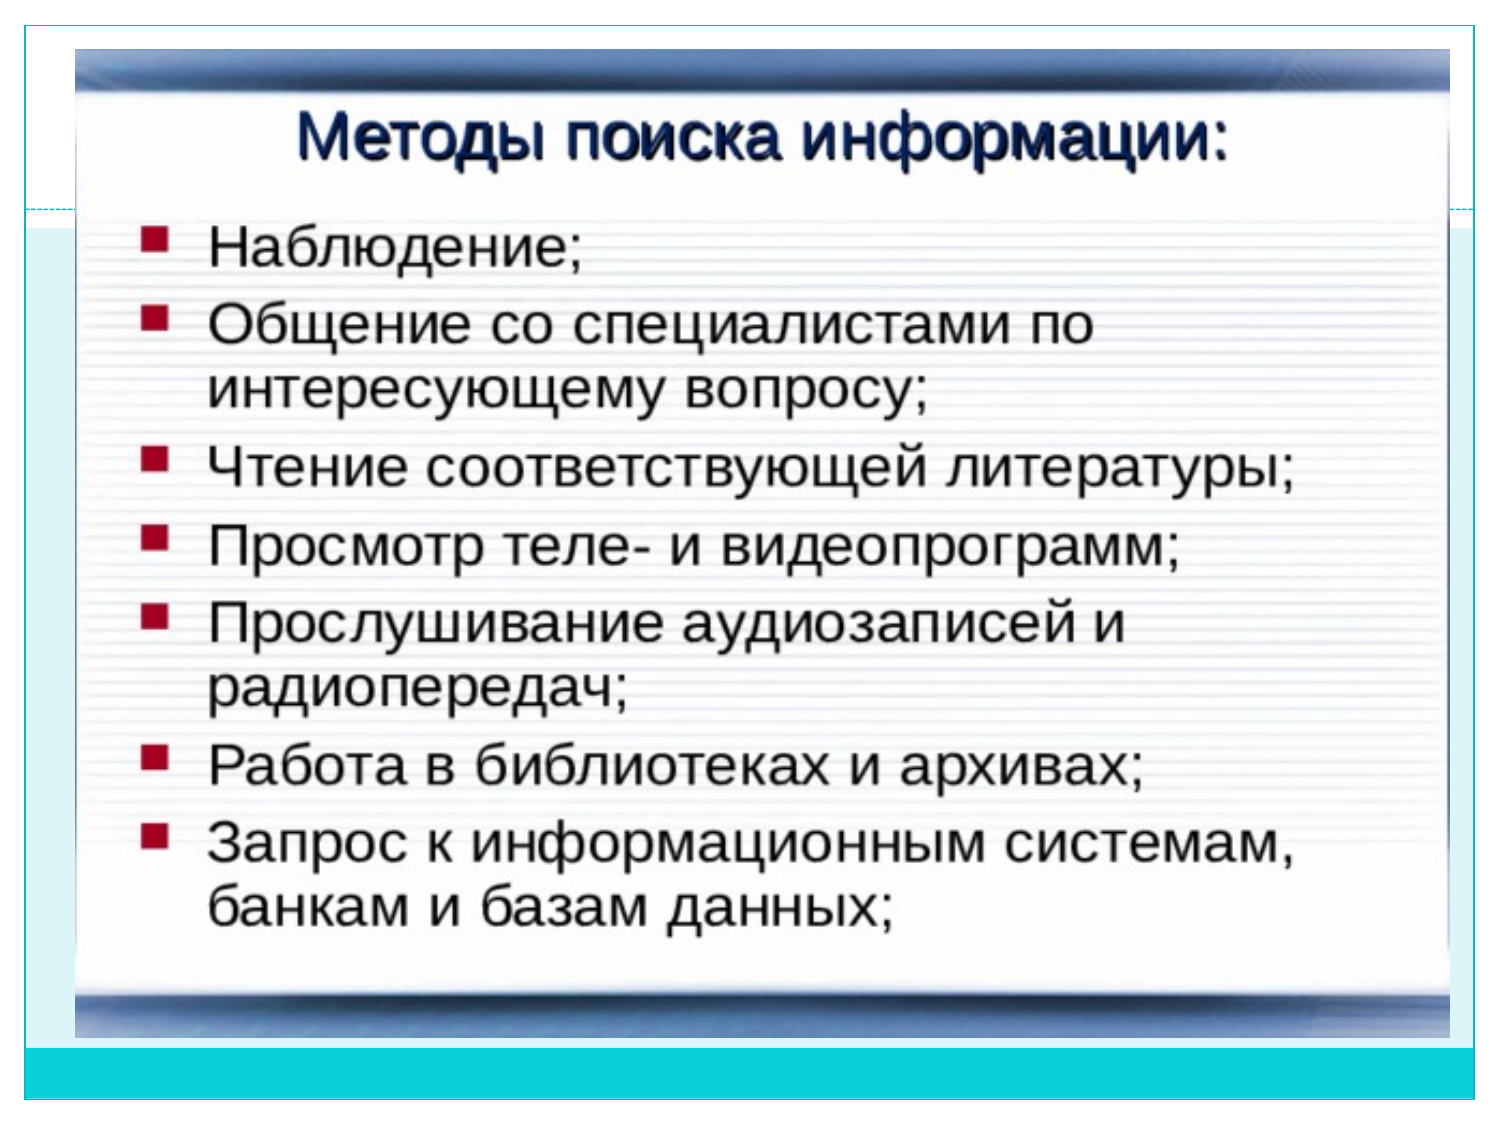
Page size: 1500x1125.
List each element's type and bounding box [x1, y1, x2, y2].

list [74, 49, 1451, 1038]
